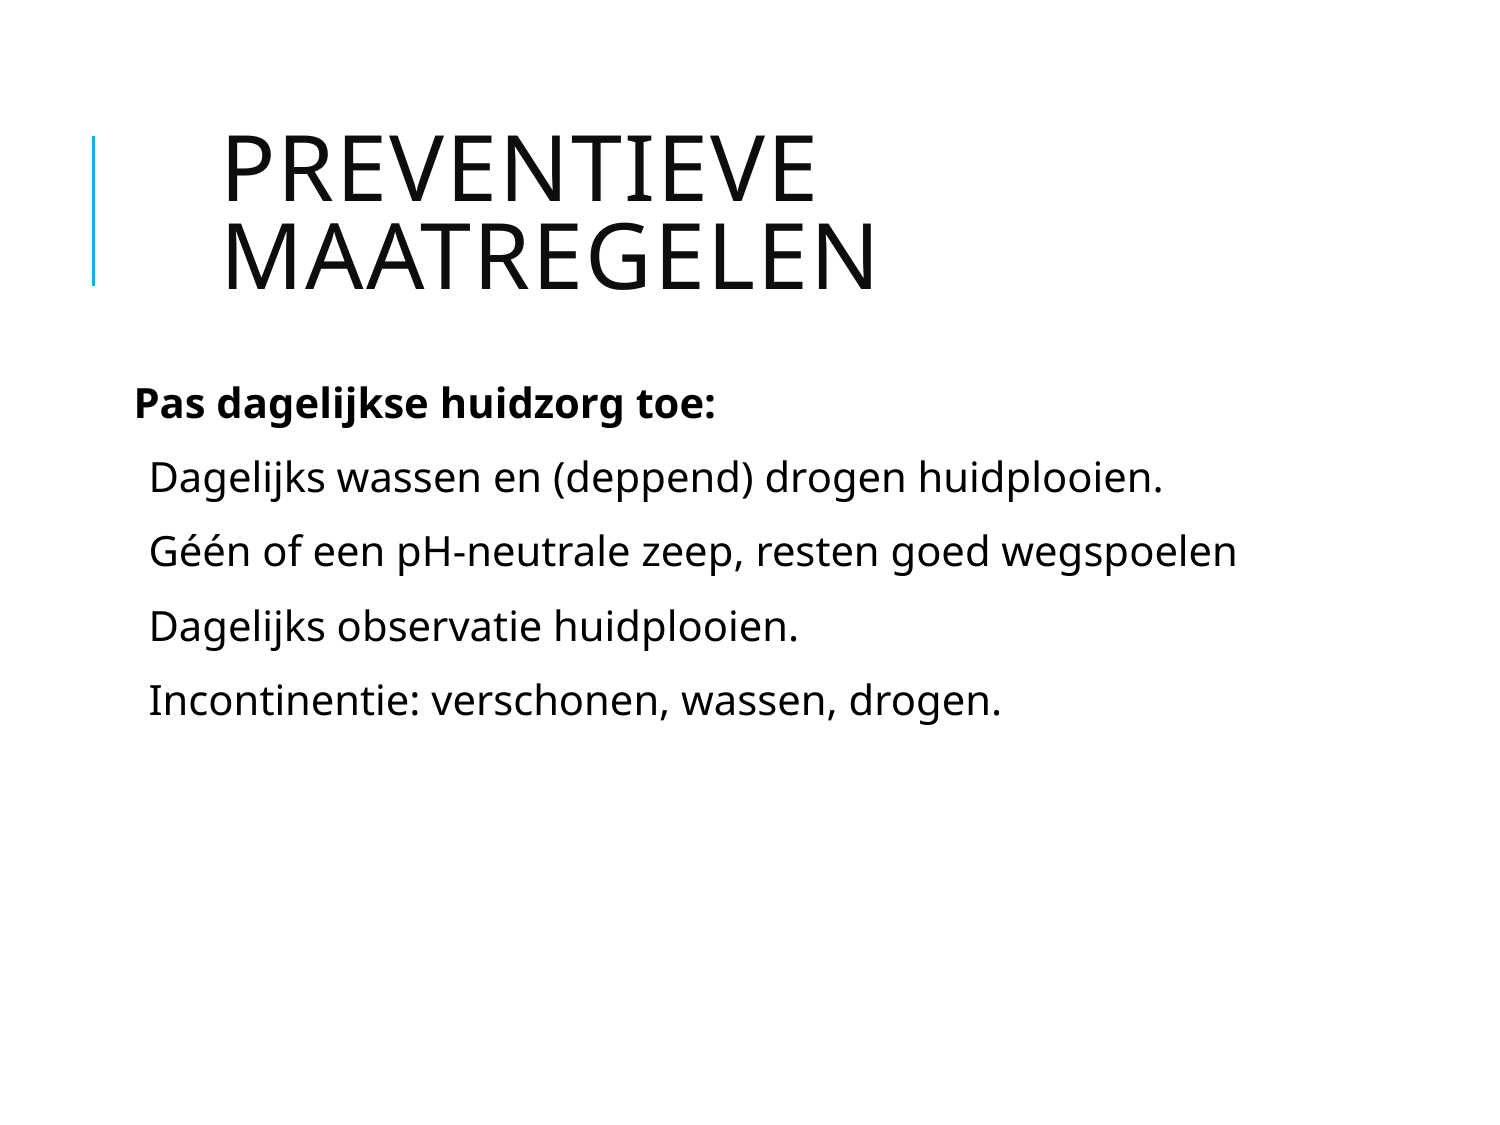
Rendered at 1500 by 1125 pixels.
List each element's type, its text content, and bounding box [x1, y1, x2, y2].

list Pas dagelijkse huidzorg toe: Dagelijks wassen en (deppend) drogen huidplooien. Géén of een pH-neutrale zeep, resten goed wegspoelen Dagelijks observatie huidplooien. Incontinentie: verschonen, wassen, drogen. [126, 375, 1322, 1035]
title Preventieve maatregelen [126, 96, 1322, 342]
